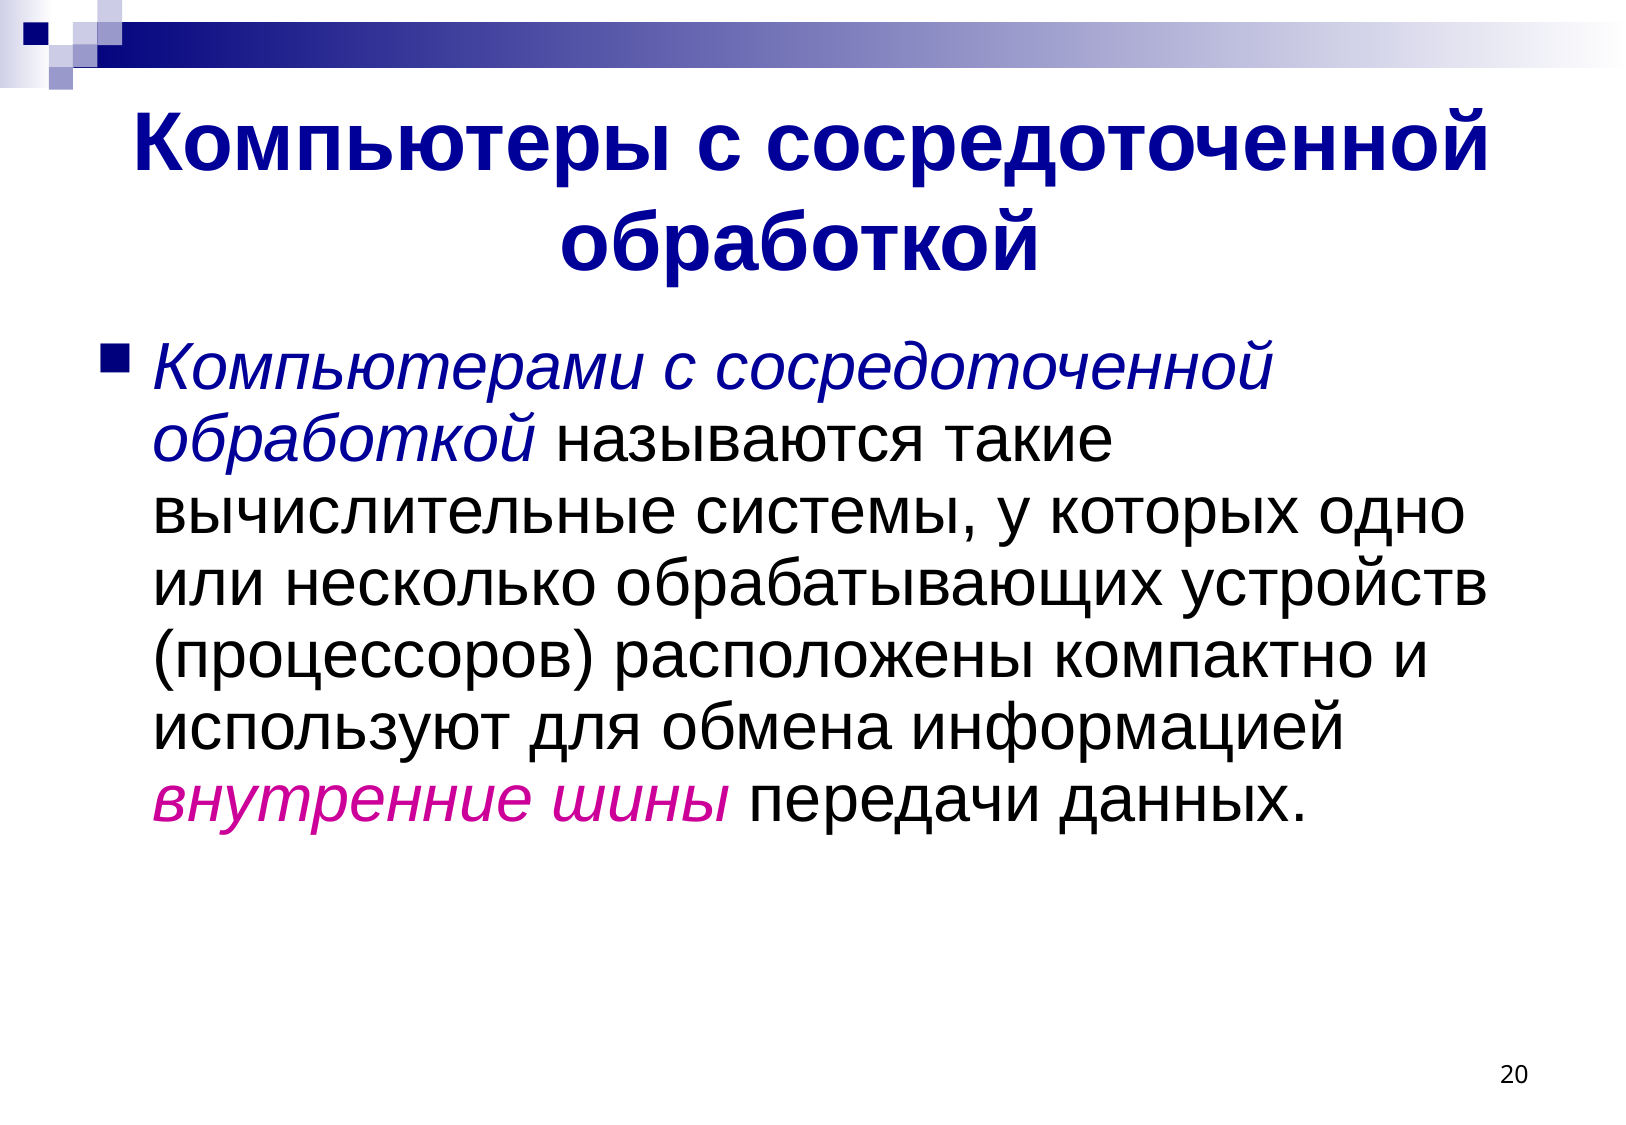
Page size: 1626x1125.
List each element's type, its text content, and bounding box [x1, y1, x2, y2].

slide_number 20 [1164, 1025, 1544, 1100]
title Компьютеры с сосредоточенной обработкой [81, 75, 1544, 300]
list Компьютерами с сосредоточенной обработкой называются такие вычислительные системы, у которых одно или несколько обрабатывающих устройств (процессоров) расположены компактно и используют для обмена информацией внутренние шины передачи данных. [81, 324, 1544, 963]
